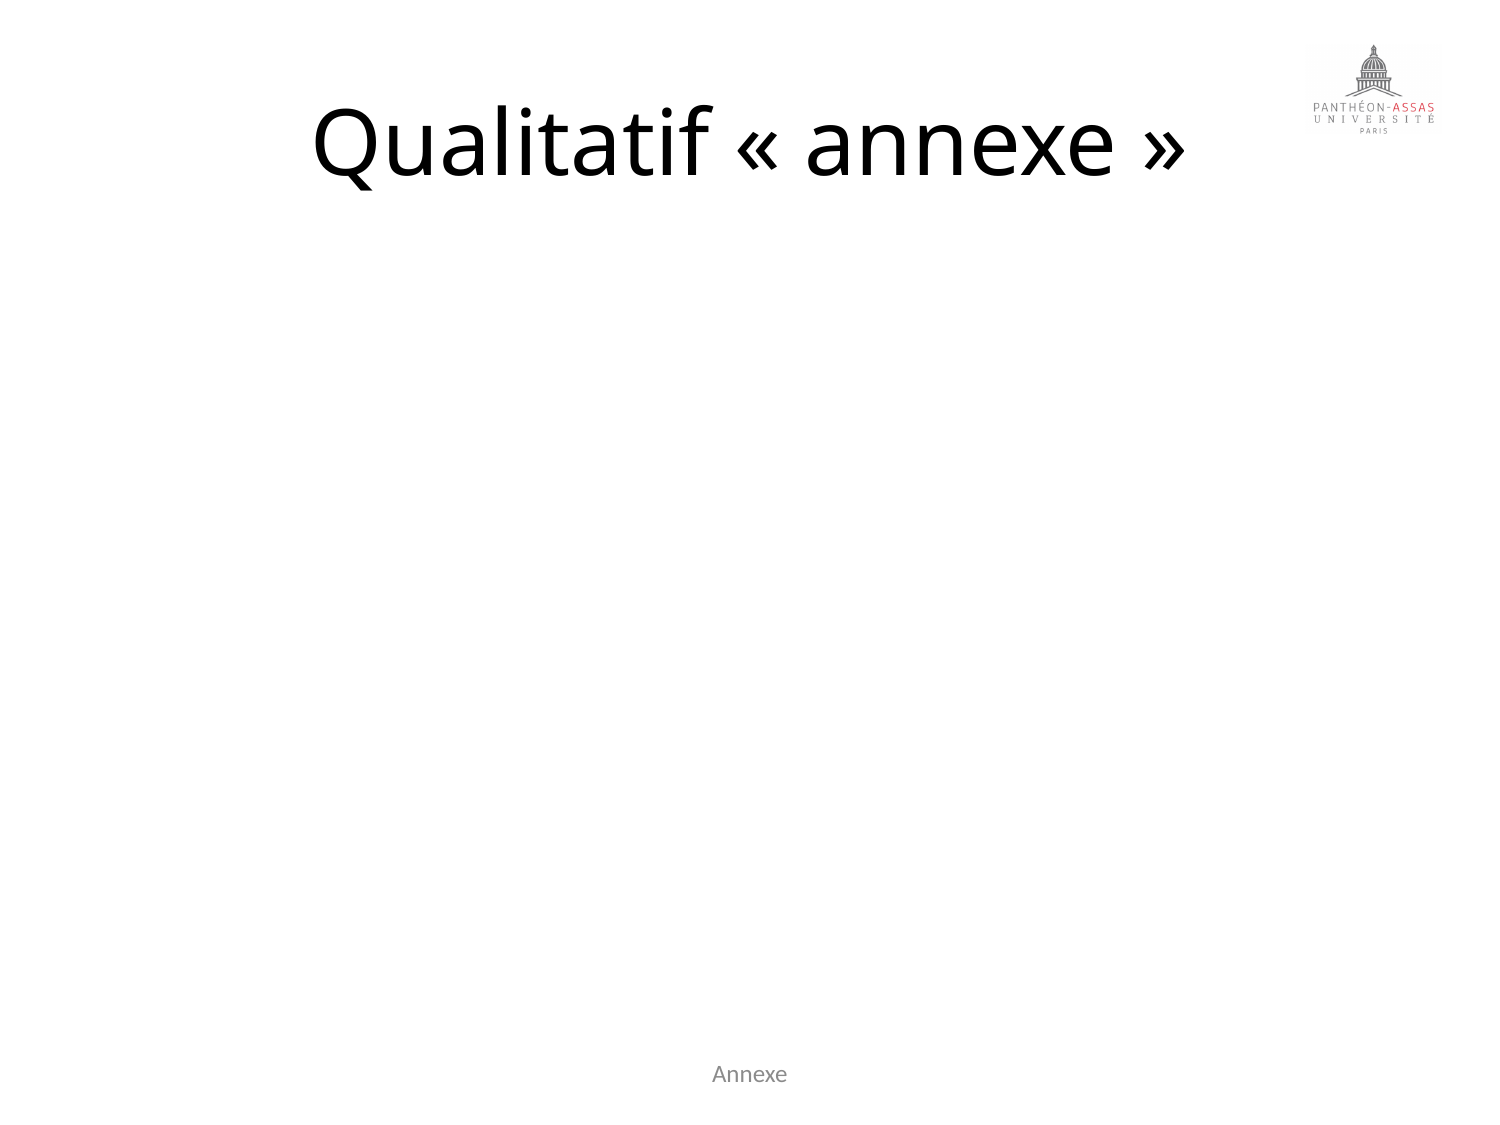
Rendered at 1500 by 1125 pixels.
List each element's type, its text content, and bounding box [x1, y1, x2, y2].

picture [1304, 44, 1443, 134]
footer Annexe [512, 1042, 988, 1103]
title Qualitatif « annexe » [75, 45, 1425, 233]
